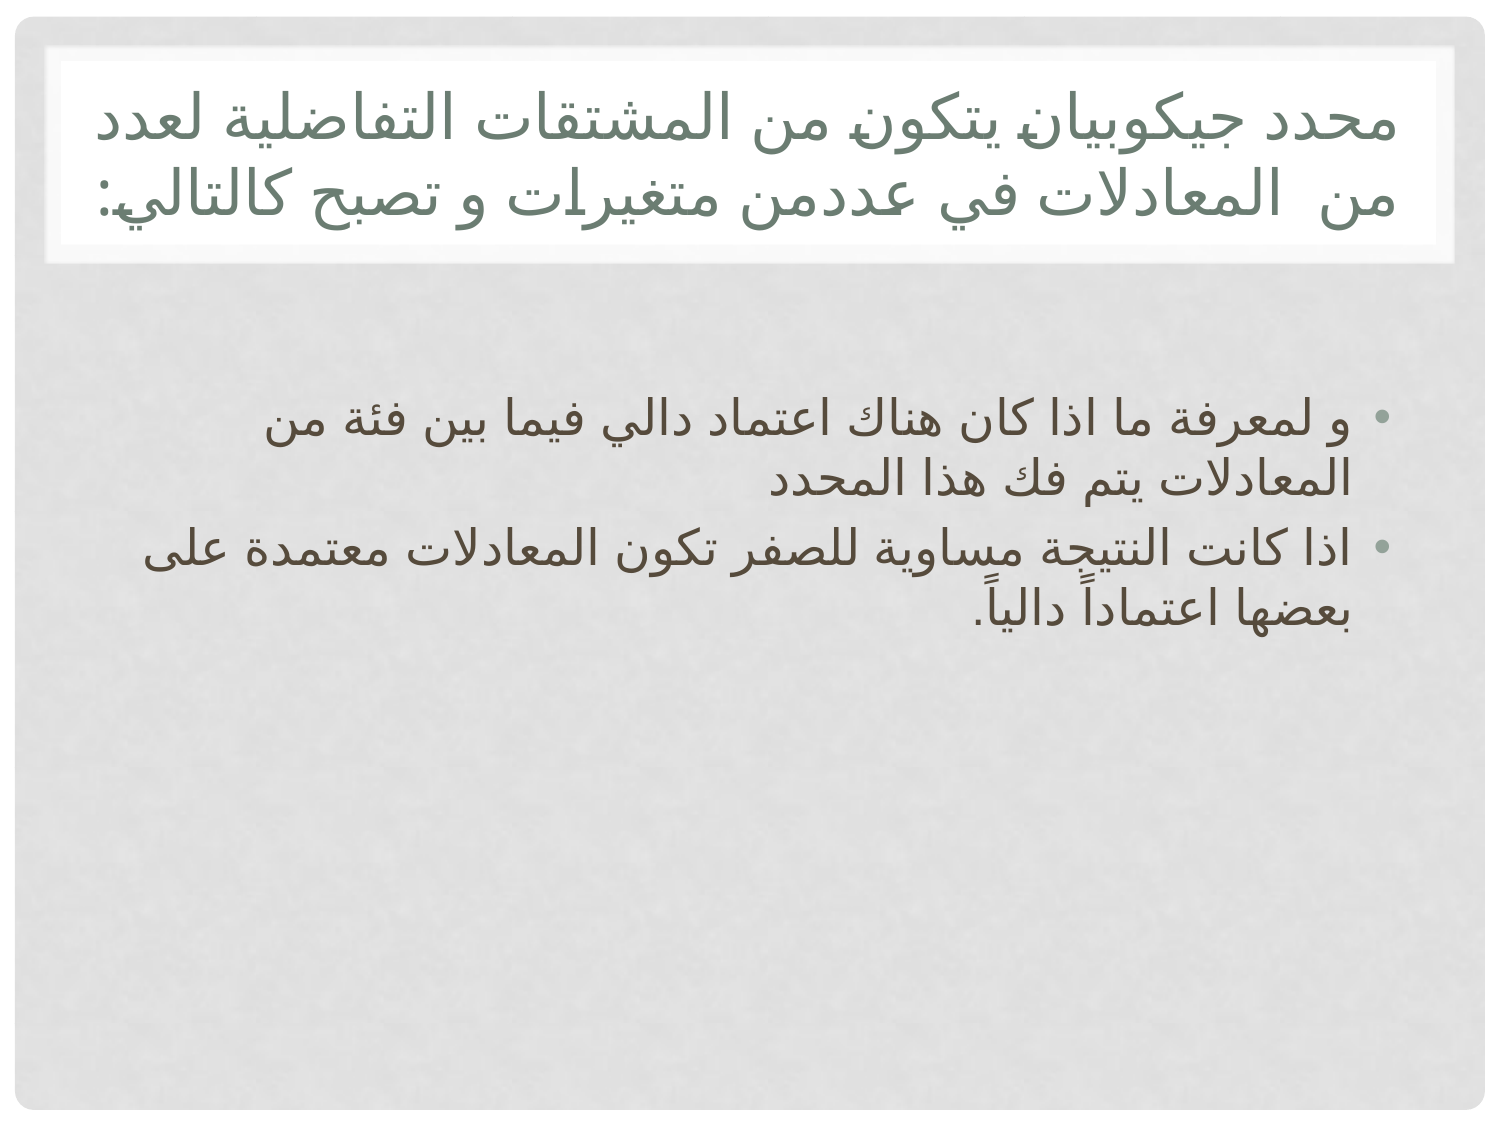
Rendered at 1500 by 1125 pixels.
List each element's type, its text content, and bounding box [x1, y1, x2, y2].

title محدد جيكوبيان يتكون من المشتقات التفاضلية لعدد من المعادلات في عددمن متغيرات و تصبح كالتالي: [69, 66, 1425, 238]
